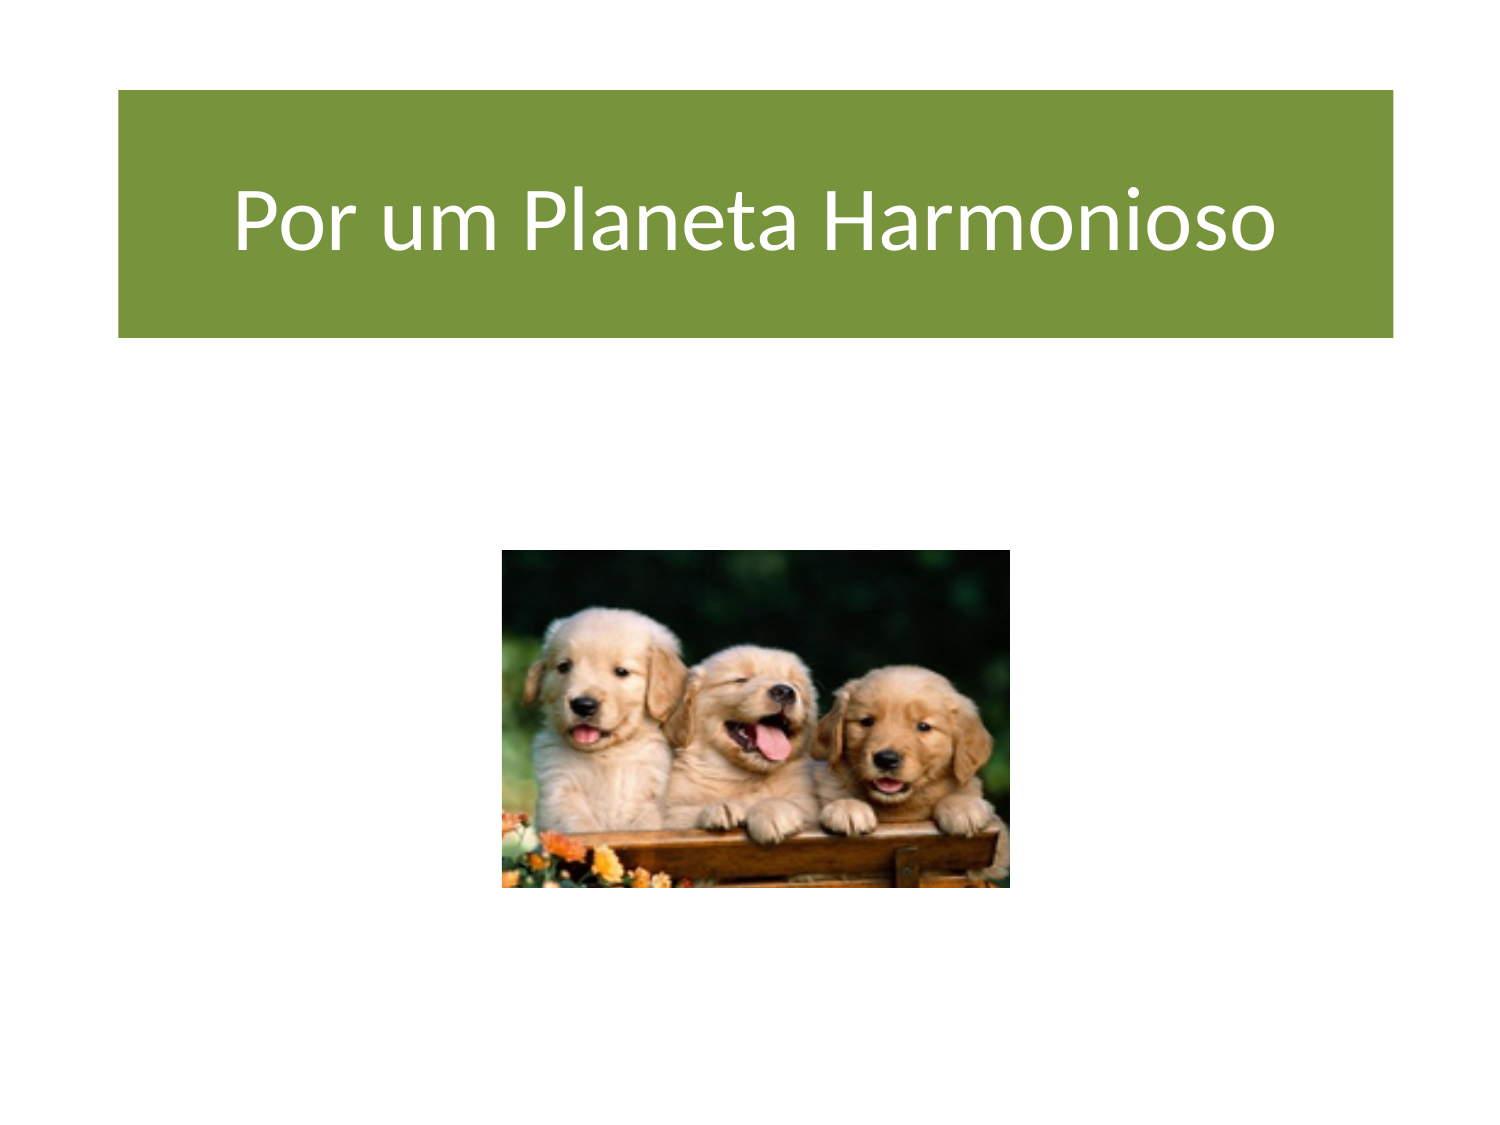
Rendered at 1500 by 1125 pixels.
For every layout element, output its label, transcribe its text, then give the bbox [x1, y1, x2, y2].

title Por um Planeta Harmonioso [118, 90, 1394, 338]
picture [501, 550, 1010, 888]
